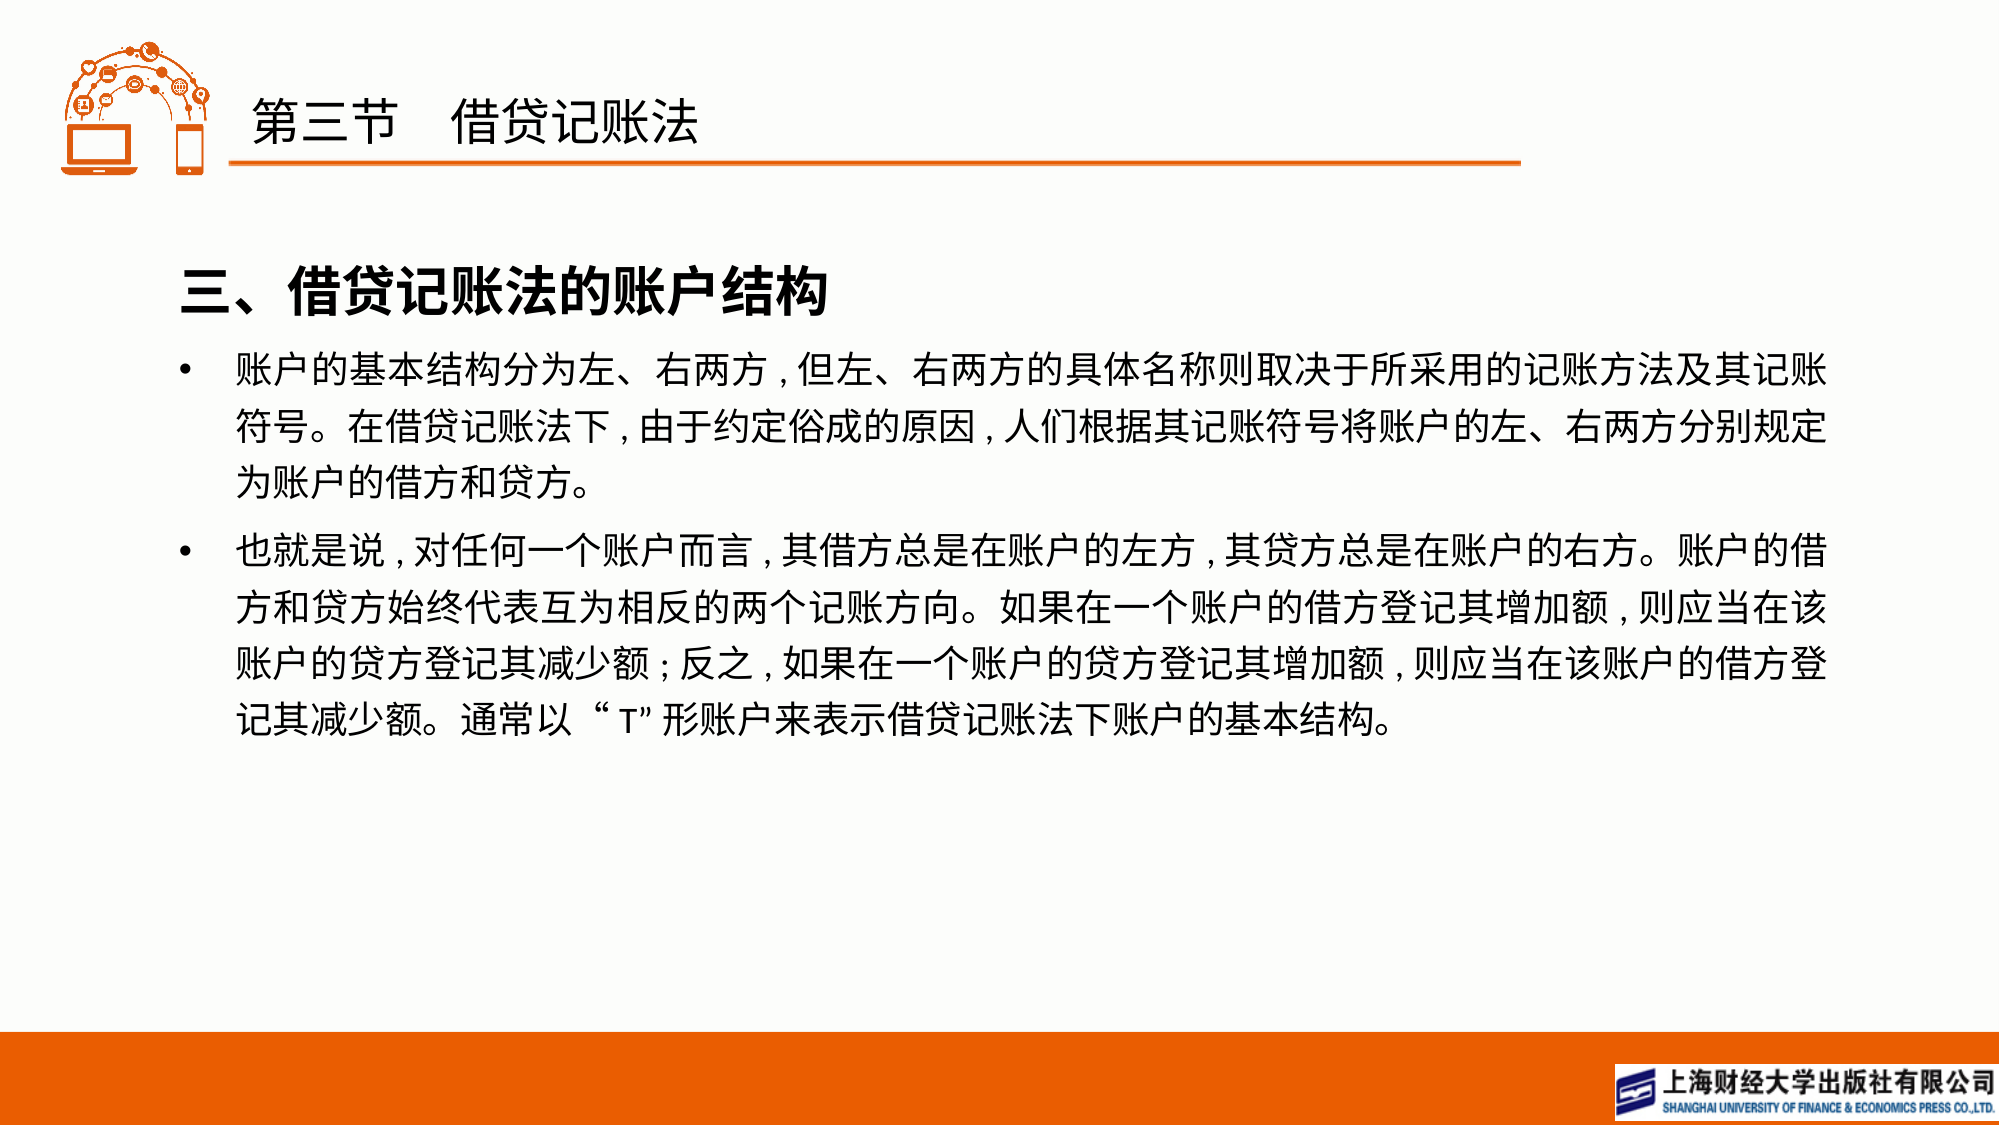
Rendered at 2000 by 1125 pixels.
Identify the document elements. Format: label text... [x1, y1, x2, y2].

picture [0, 0, 2000, 1125]
title 第三节 借贷记账法 [235, 82, 1605, 189]
list 三、借贷记账法的账户结构 账户的基本结构分为左、右两方,但左、右两方的具体名称则取决于所采用的记账方法及其记账符号。在借贷记账法下,由于约定俗成的原因,人们根据其记账符号将账户的左、右两方分别规定为账户的借方和贷方。 也就是说,对任何一个账户而言,其借方总是在账户的左方,其贷方总是在账户的右方。账户的借方和贷方始终代表互为相反的两个记账方向。如果在一个账户的借方登记其增加额,则应当在该账户的贷方登记其减少额;反之,如果在一个账户的贷方登记其增加额,则应当在该账户的借方登记其减少额。通常以“T”形账户来表示借贷记账法下账户的基本结构。 [163, 227, 1844, 1049]
